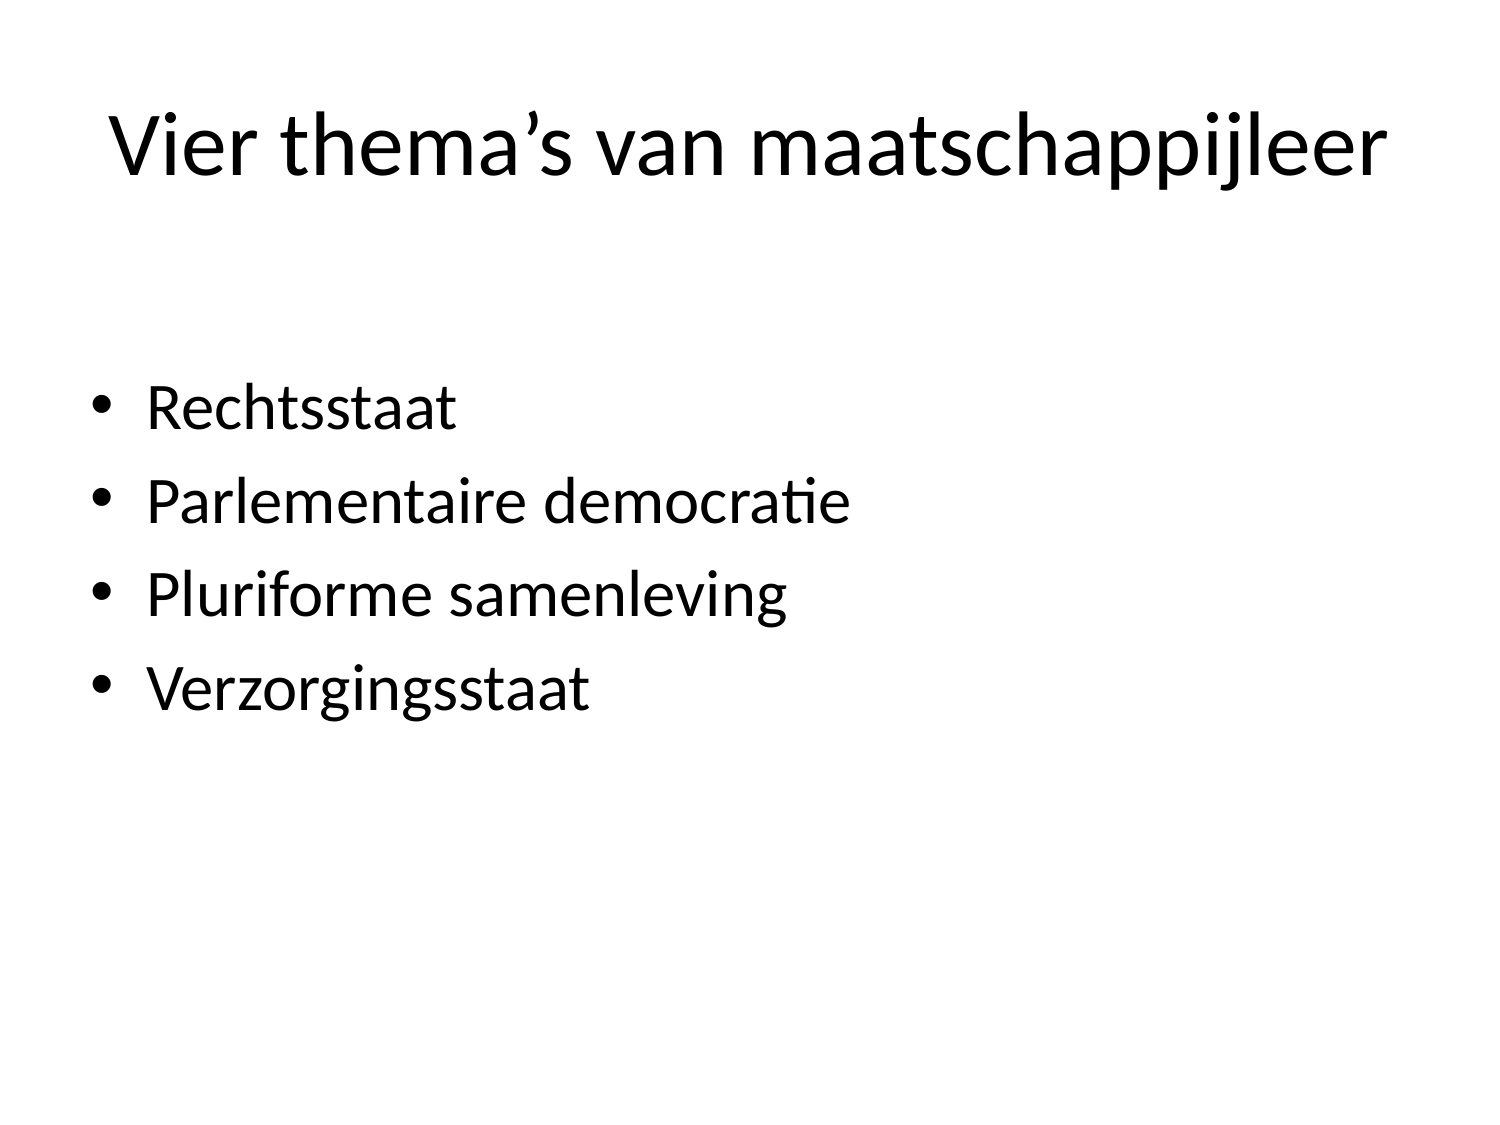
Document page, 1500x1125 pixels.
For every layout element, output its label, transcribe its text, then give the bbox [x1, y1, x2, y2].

list Rechtsstaat Parlementaire democratie Pluriforme samenleving Verzorgingsstaat [75, 262, 1425, 1005]
title Vier thema’s van maatschappijleer [75, 45, 1425, 233]
